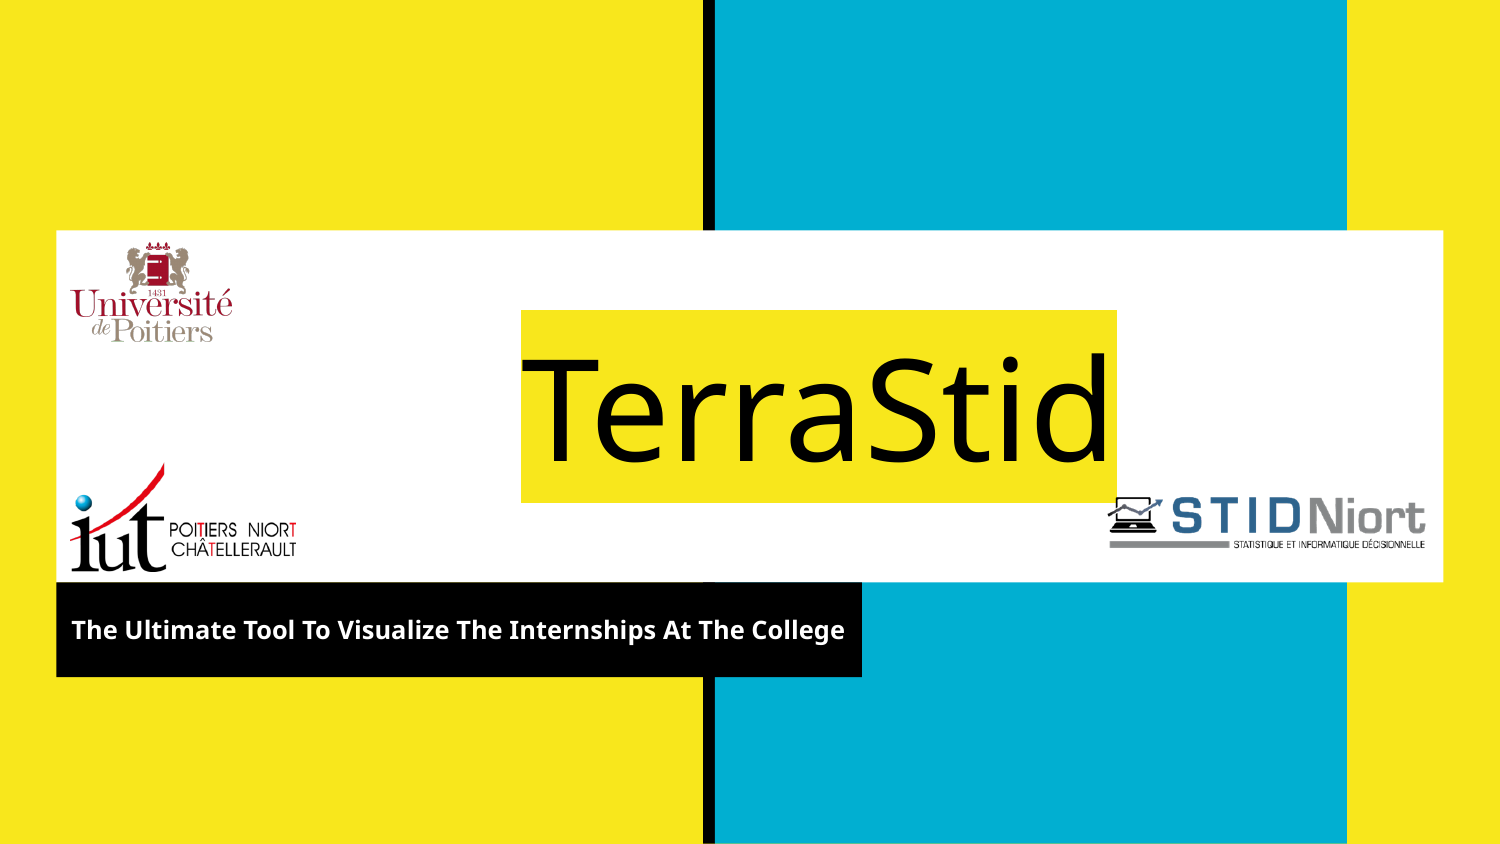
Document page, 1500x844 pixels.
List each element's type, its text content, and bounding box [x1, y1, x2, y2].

subtitle The Ultimate Tool To Visualize The Internships At The College [56, 582, 862, 678]
title TerraStid [56, 230, 1444, 583]
picture [69, 241, 233, 342]
picture [69, 462, 296, 572]
picture [1088, 479, 1444, 564]
